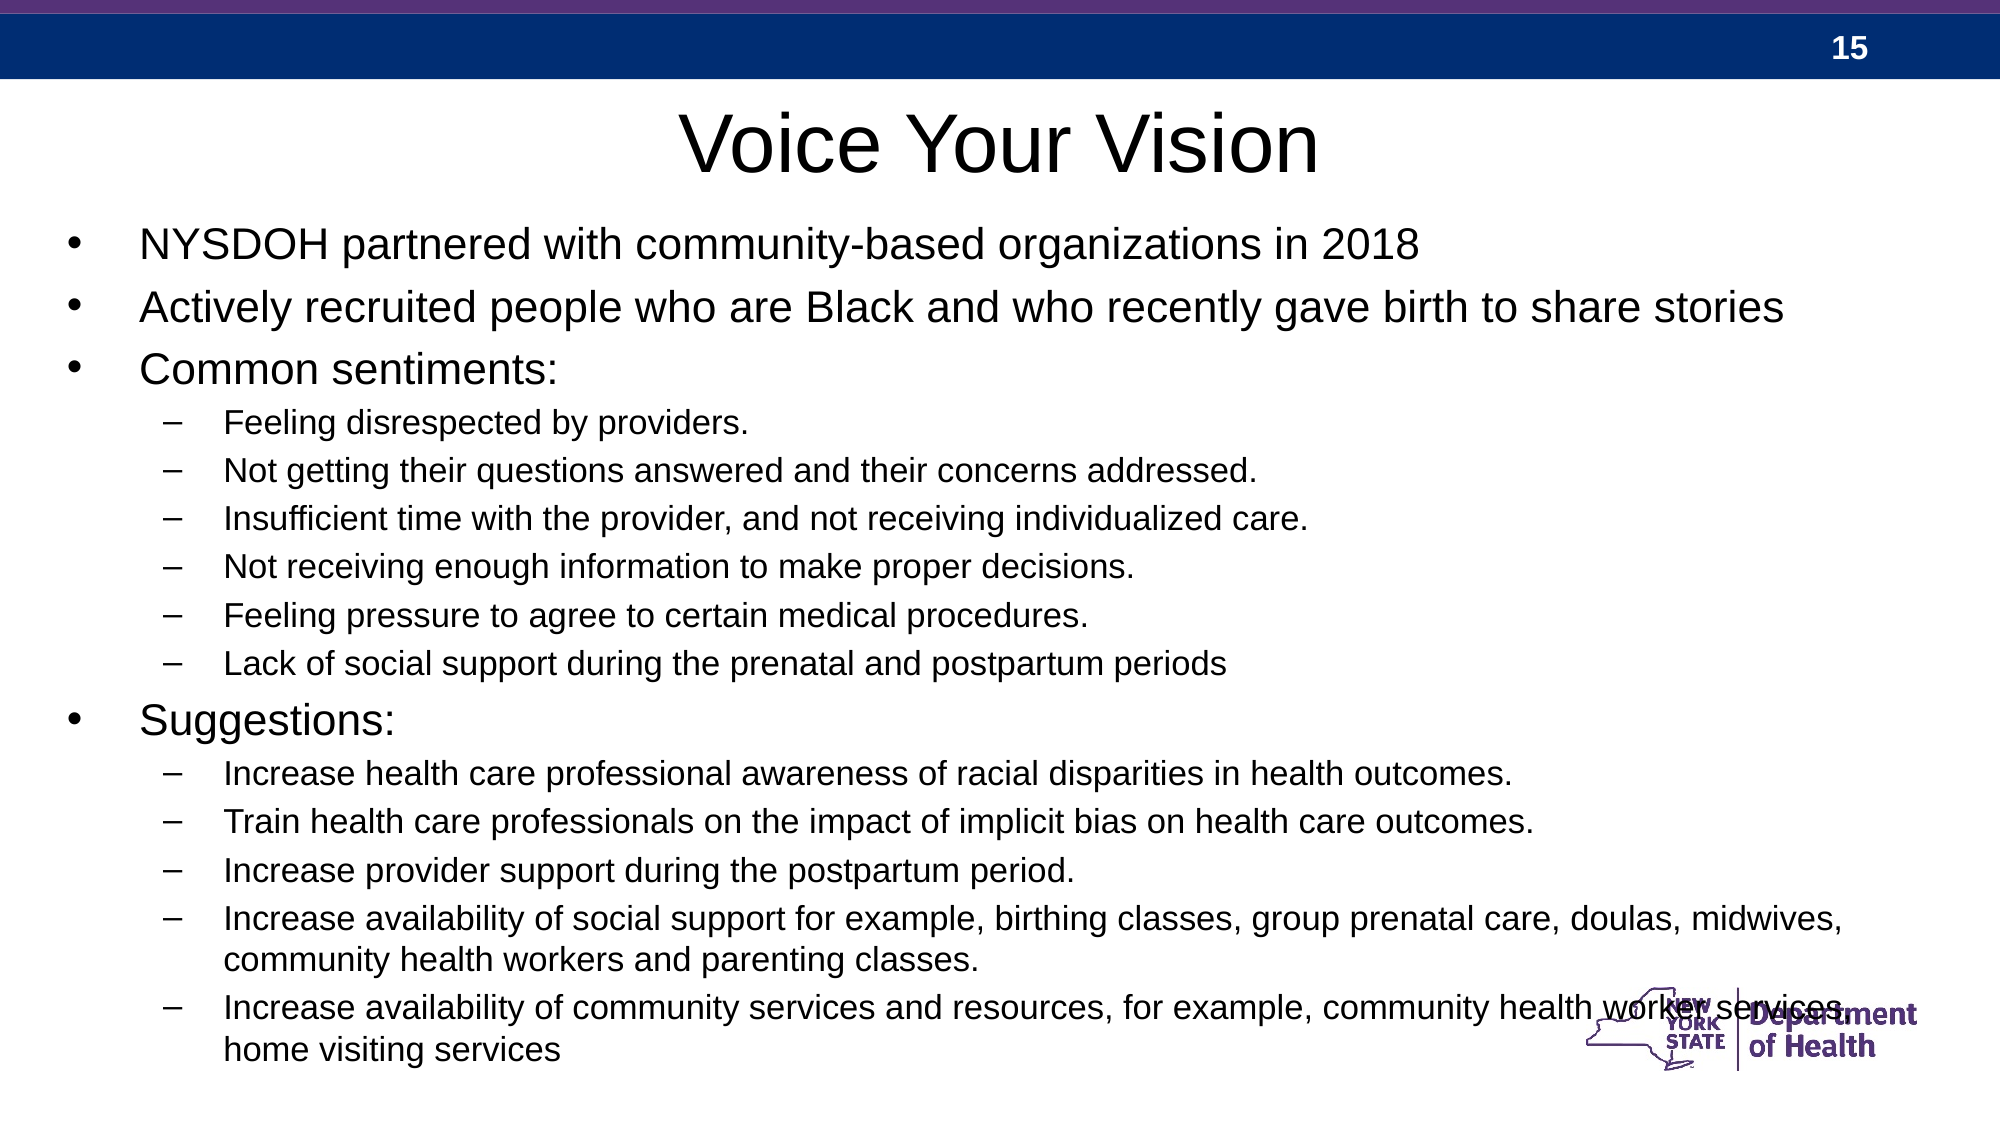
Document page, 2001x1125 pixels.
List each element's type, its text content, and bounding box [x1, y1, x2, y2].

title Voice Your Vision [99, 45, 1900, 207]
list NYSDOH partnered with community-based organizations in 2018 Actively recruited people who are Black and who recently gave birth to share stories Common sentiments: Feeling disrespected by providers. Not getting their questions answered and their concerns addressed. Insufficient time with the provider, and not receiving individualized care. Not receiving enough information to make proper decisions. Feeling pressure to agree to certain medical procedures. Lack of social support during the prenatal and postpartum periods Suggestions: Increase health care professional awareness of racial disparities in health outcomes. Train health care professionals on the impact of implicit bias on health care outcomes. Increase provider support during the postpartum period. Increase availability of social support for example, birthing classes, group prenatal care, doulas, midwives, community health workers and parenting classes. Increase availability of community services and resources, for example, community health worker services, home visiting services [51, 207, 1949, 1080]
